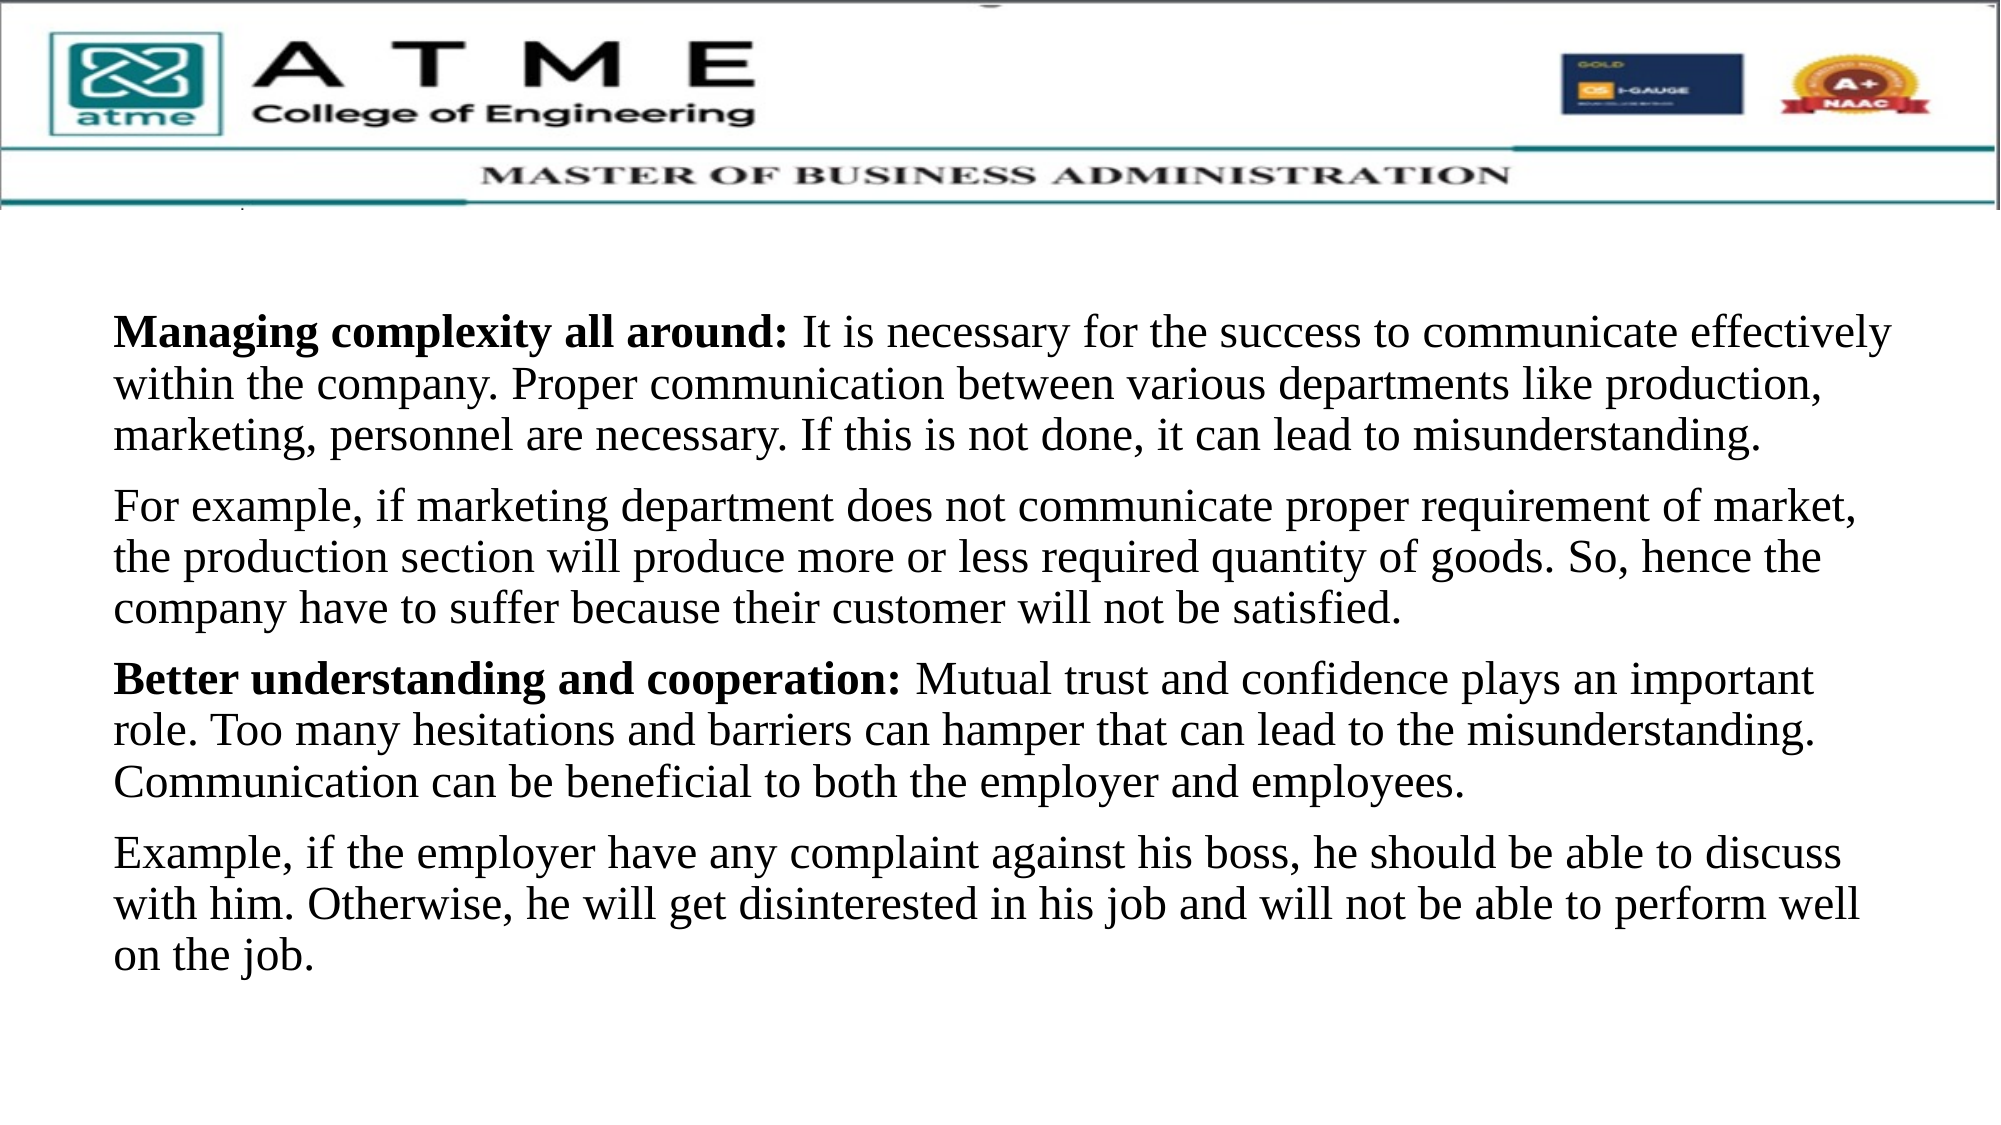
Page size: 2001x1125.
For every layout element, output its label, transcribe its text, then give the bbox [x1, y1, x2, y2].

picture [0, 0, 2000, 210]
list Managing complexity all around: It is necessary for the success to communicate effectively within the company. Proper communication between various departments like production, marketing, personnel are necessary. If this is not done, it can lead to misunderstanding. For example, if marketing department does not communicate proper requirement of market, the production section will produce more or less required quantity of goods. So, hence the company have to suffer because their customer will not be satisfied. Better understanding and cooperation: Mutual trust and confidence plays an important role. Too many hesitations and barriers can hamper that can lead to the misunderstanding. Communication can be beneficial to both the employer and employees. Example, if the employer have any complaint against his boss, he should be able to discuss with him. Otherwise, he will get disinterested in his job and will not be able to perform well on the job. [98, 299, 1912, 1014]
